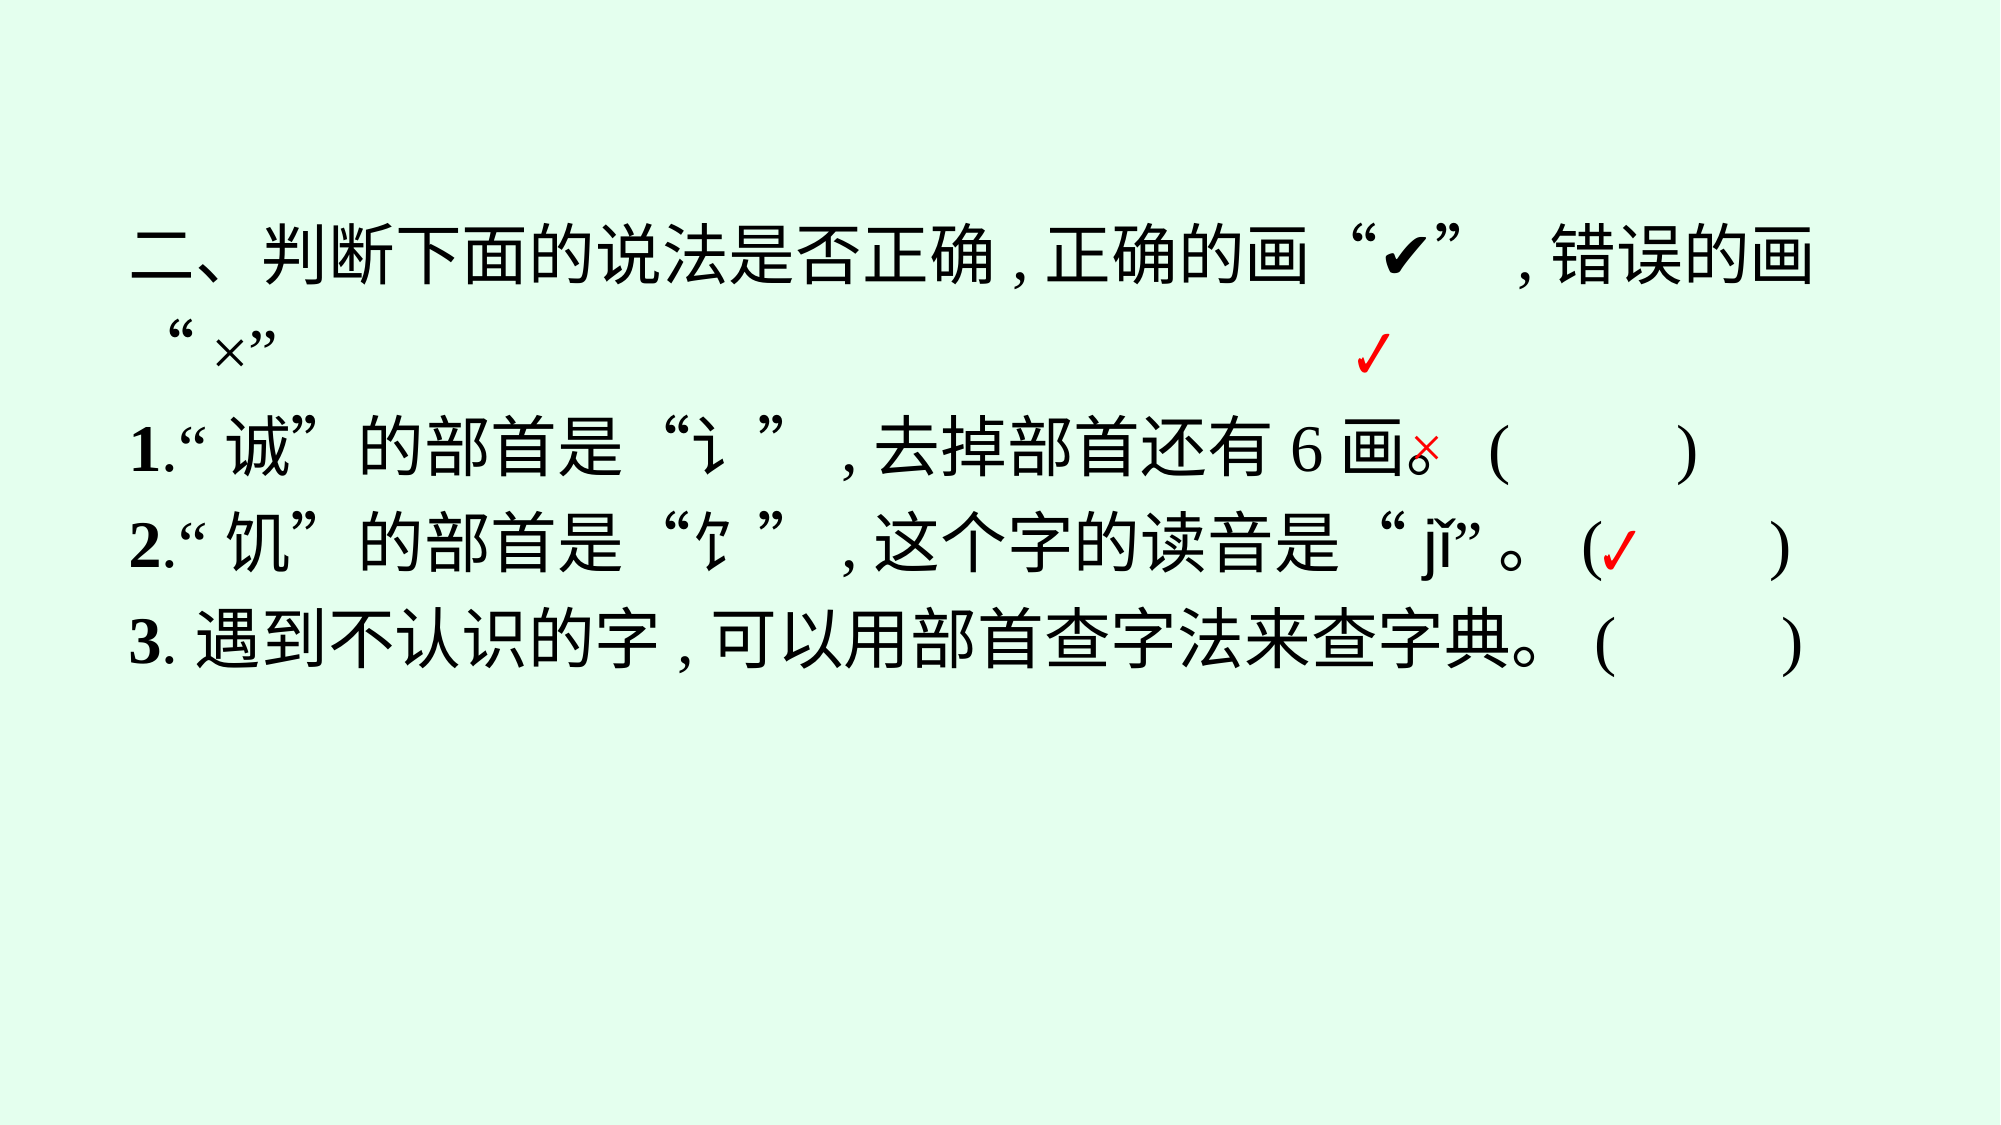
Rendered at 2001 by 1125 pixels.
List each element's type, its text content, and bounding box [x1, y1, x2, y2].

text_box × [1395, 380, 1473, 487]
text_box ✔ [1339, 282, 1426, 393]
text_box ✔ [1586, 479, 1673, 590]
text_box 二、判断下面的说法是否正确,正确的画“✔”,错误的画“×” 1.“诚”的部首是“讠”,去掉部首还有6画。( ) 2.“饥”的部首是“饣”,这个字的读音是“jǐ”。( ) 3.遇到不认识的字,可以用部首查字法来查字典。( ) [113, 189, 1887, 684]
